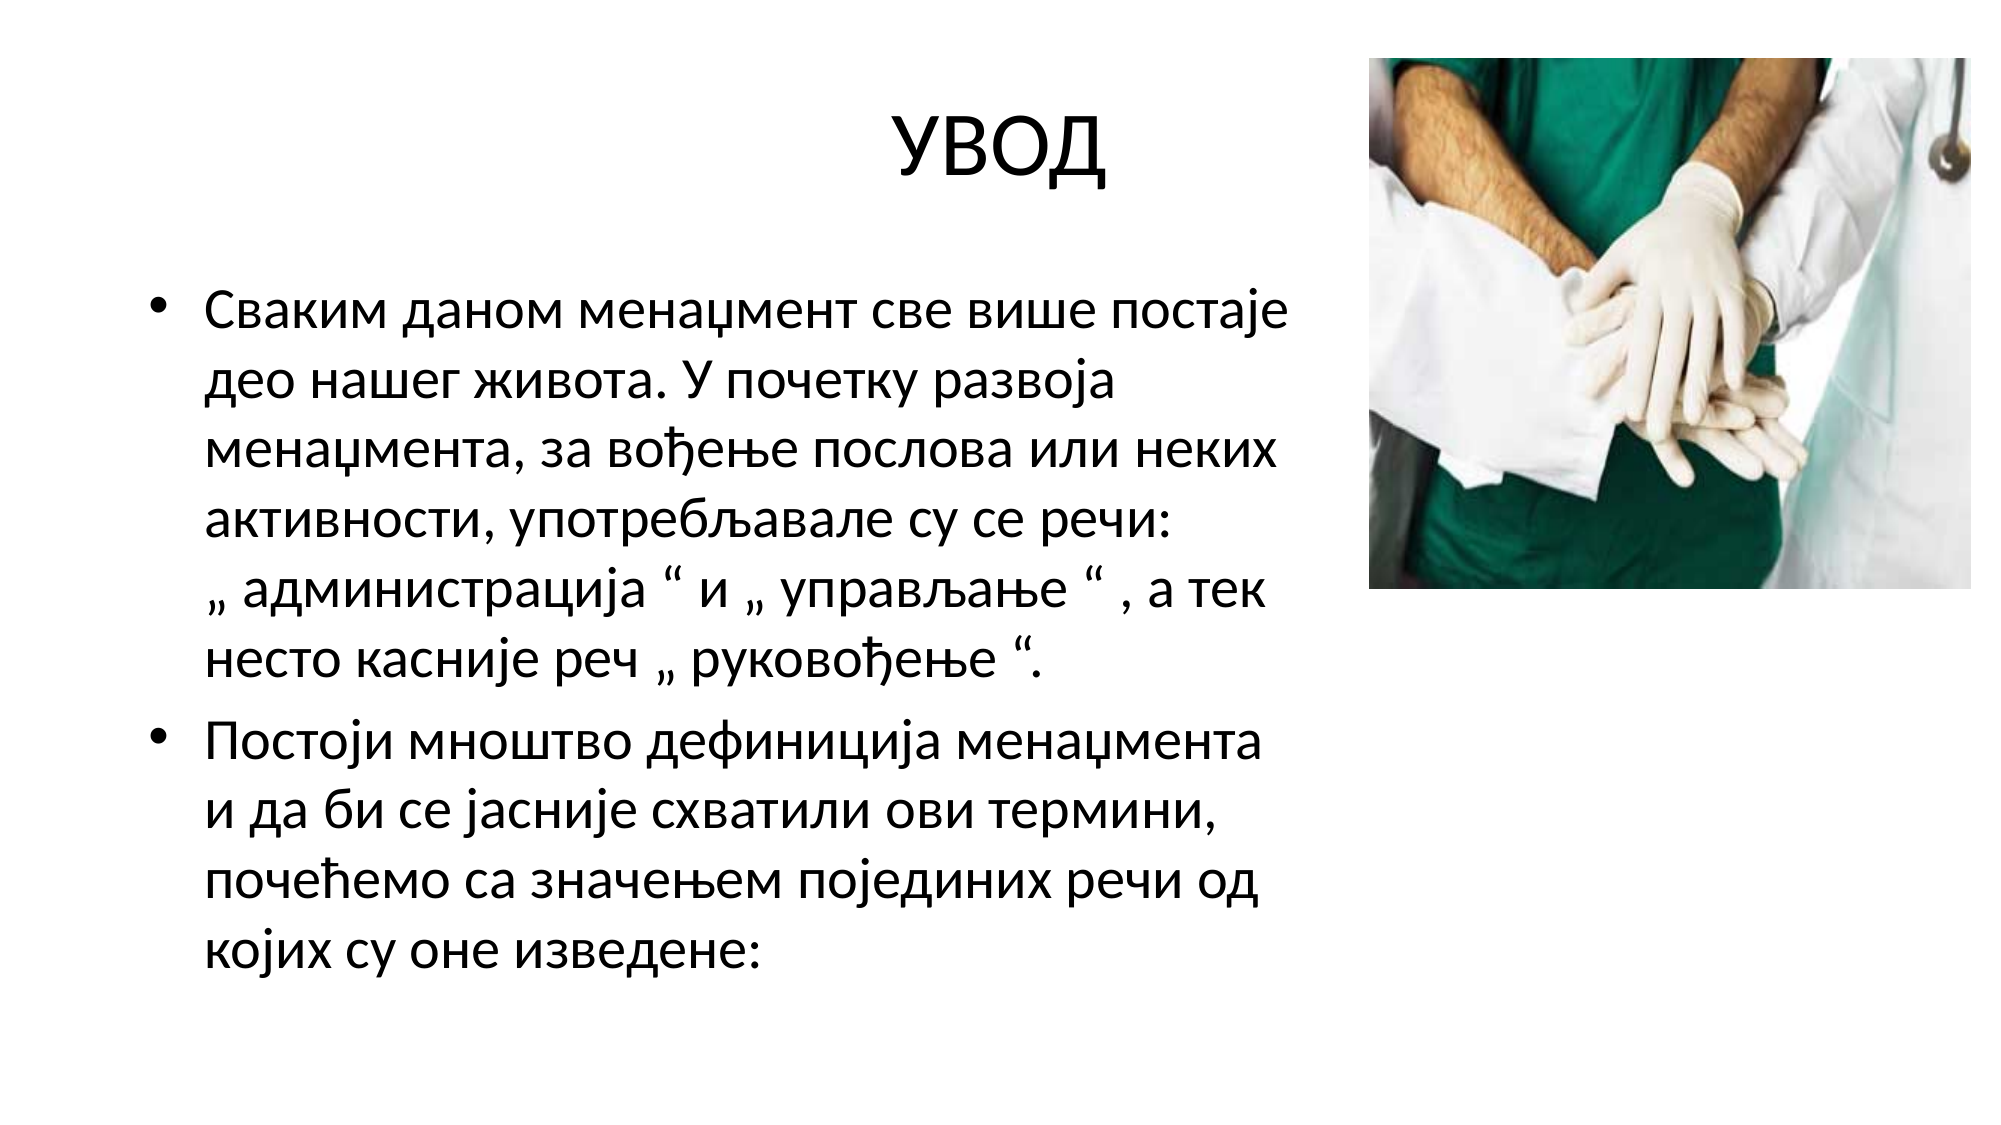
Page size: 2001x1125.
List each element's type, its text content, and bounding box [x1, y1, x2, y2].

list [1369, 57, 1971, 589]
title УВОД [99, 45, 1900, 233]
list Сваким даном менаџмент све више постаје део нашег живота. У почетку развоја менаџмента, за вођење послова или неких активности, употребљавале су се речи: „ администрација “ и „ управљање “ , а тек несто касније реч „ руковођење “. Постоји мноштво дефиниција менаџмента и да би се јасније схватили ови термини, почећемо са значењем појединих речи од којих су оне изведене: [133, 262, 1317, 1005]
